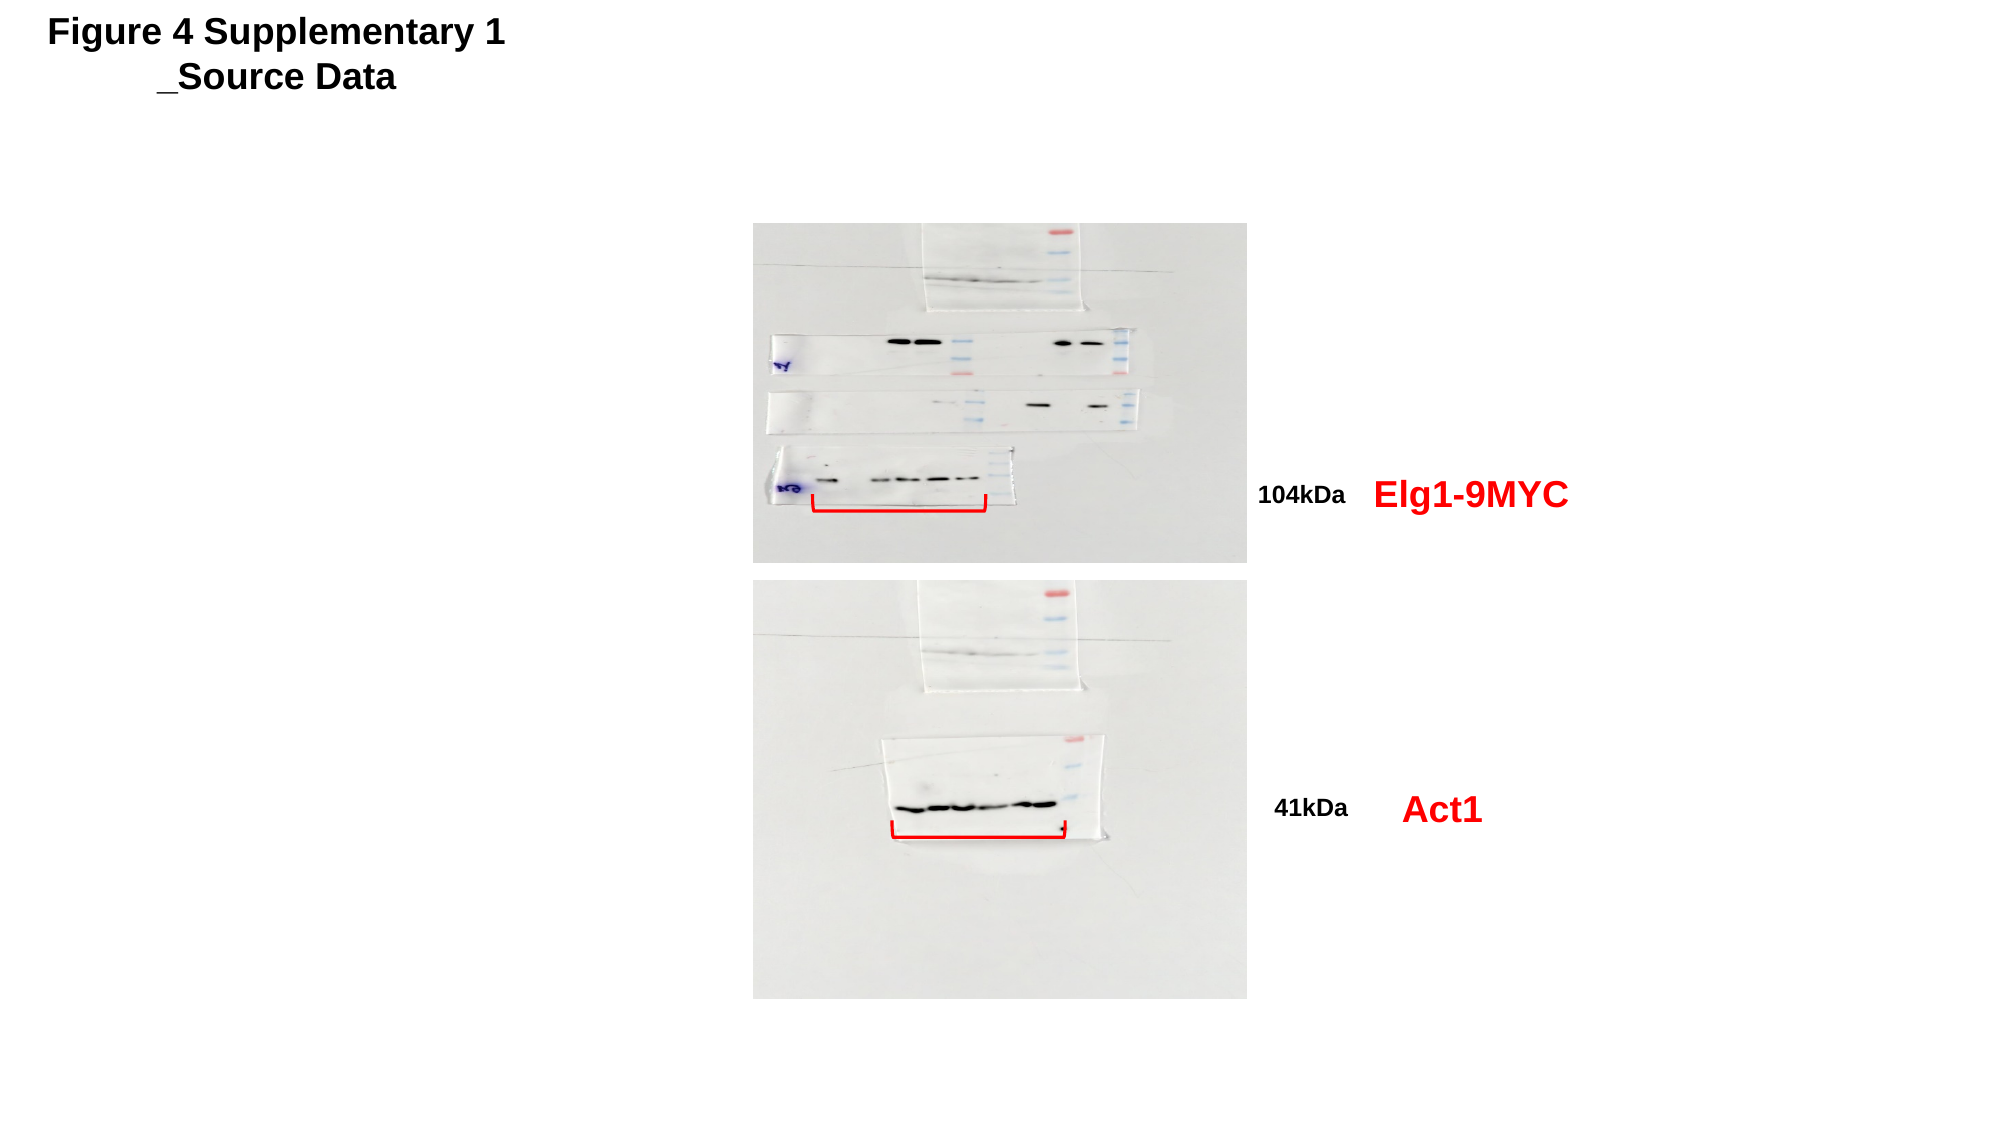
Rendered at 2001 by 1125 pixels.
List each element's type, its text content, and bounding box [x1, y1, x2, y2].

picture [753, 223, 1247, 563]
text_box 104kDa [1247, 470, 1380, 516]
text_box Figure 4 Supplementary 1 _Source Data [0, 0, 554, 105]
text_box Act1 [1387, 777, 1514, 838]
text_box Elg1-9MYC [1358, 462, 1618, 523]
text_box 41kDa [1247, 783, 1389, 829]
picture [753, 580, 1247, 999]
